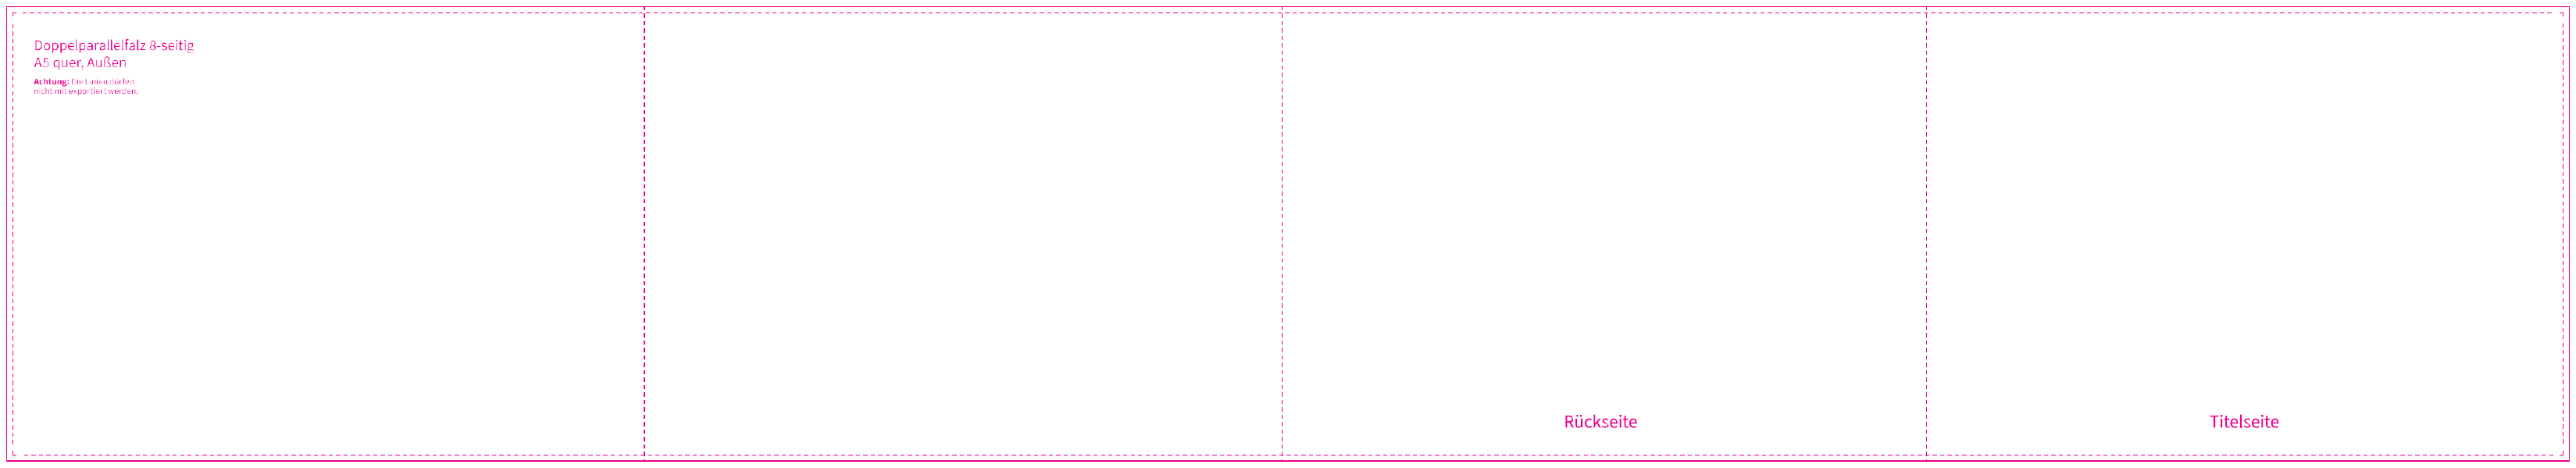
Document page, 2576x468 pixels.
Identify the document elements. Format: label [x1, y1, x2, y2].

text_box [5, 5, 2571, 463]
